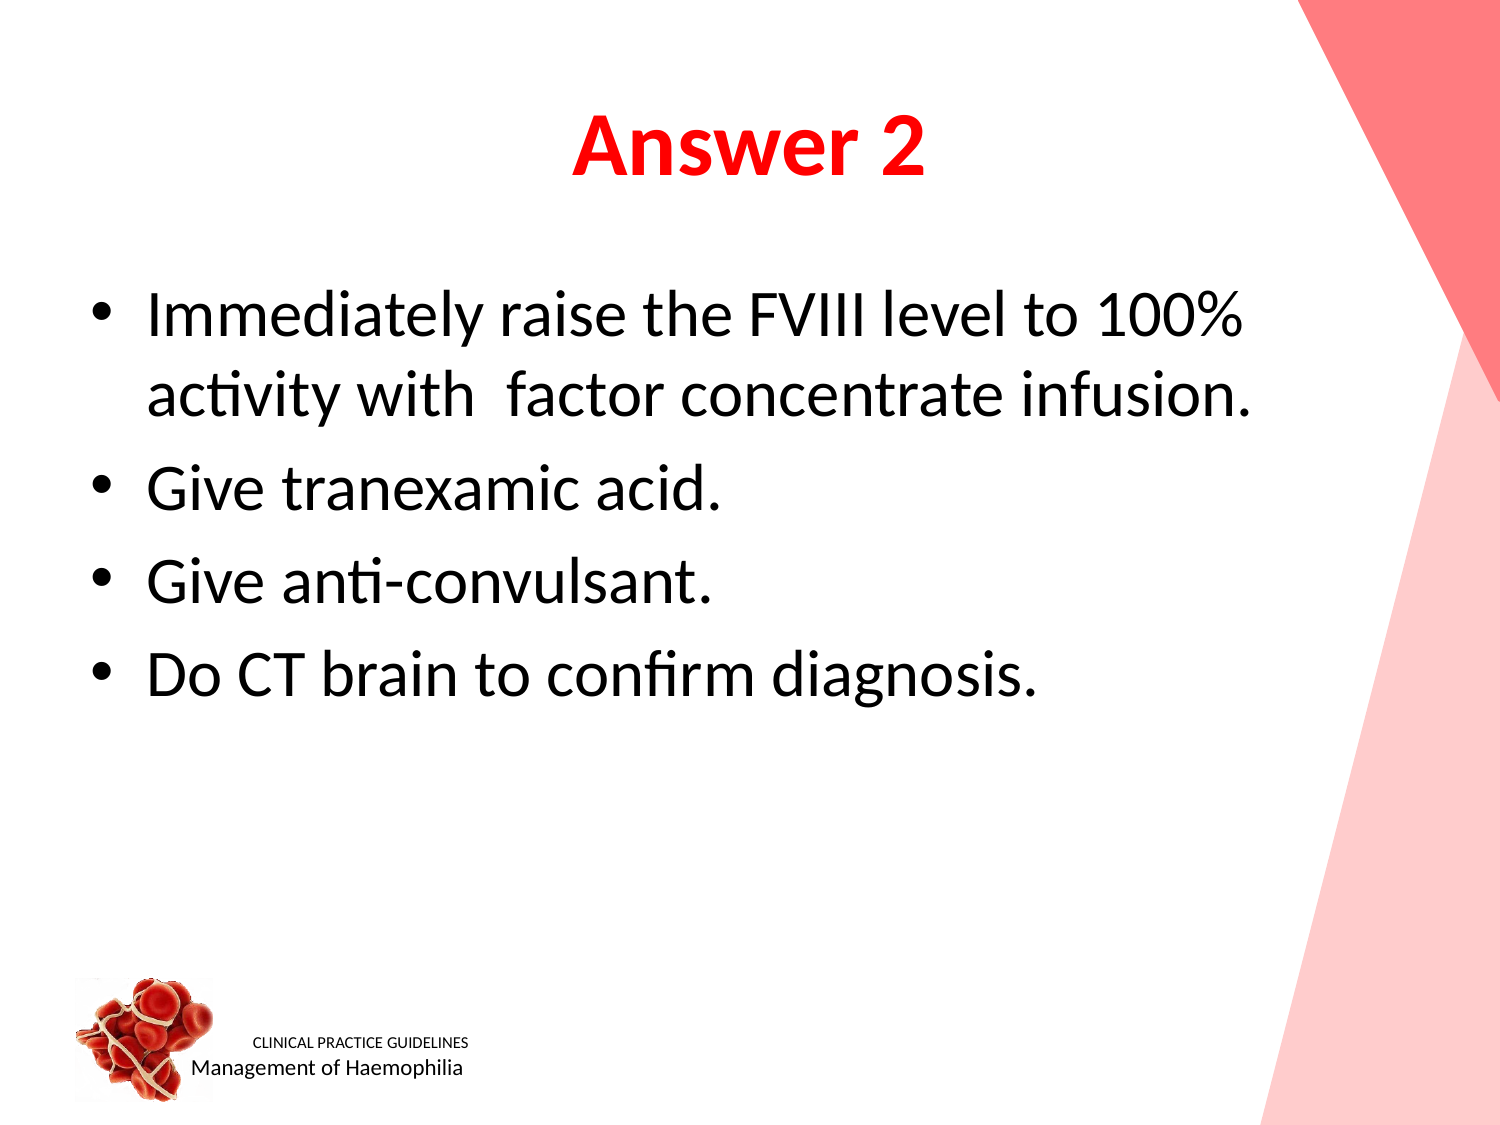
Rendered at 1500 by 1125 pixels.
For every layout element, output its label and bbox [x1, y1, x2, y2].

text_box [74, 0, 1500, 1125]
